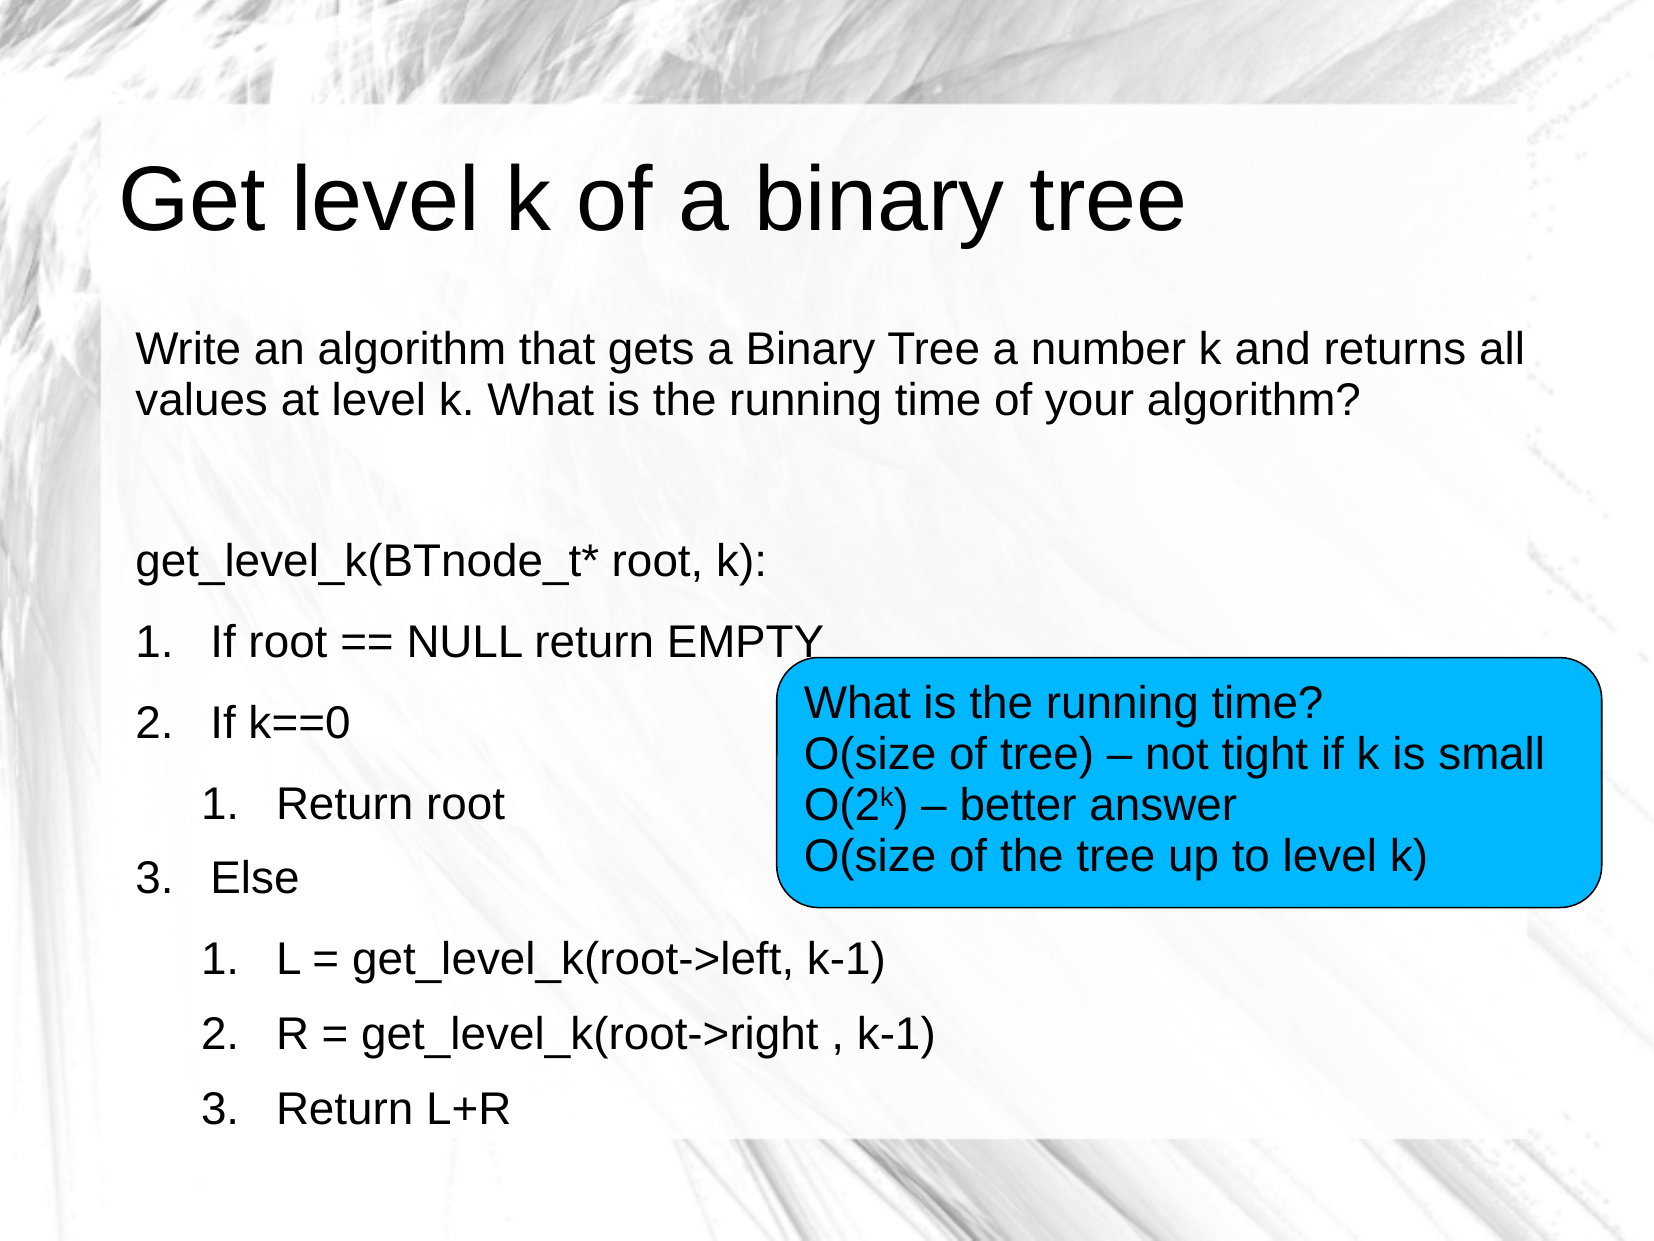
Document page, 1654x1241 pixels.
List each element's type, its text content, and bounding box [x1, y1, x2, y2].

list Write an algorithm that gets a Binary Tree a number k and returns all values at level k. What is the running time of your algorithm? get_level_k(BTnode_t* root, k): If root == NULL return EMPTY If k==0 Return root Else L = get_level_k(root->left, k-1) R = get_level_k(root->right , k-1) Return L+R [118, 319, 1571, 1109]
picture [0, 0, 1654, 1241]
title Get level k of a binary tree [118, 93, 1506, 299]
text_box What is the running time? O(size of tree) – not tight if k is small O(2k) – better answer O(size of the tree up to level k) [776, 657, 1602, 908]
